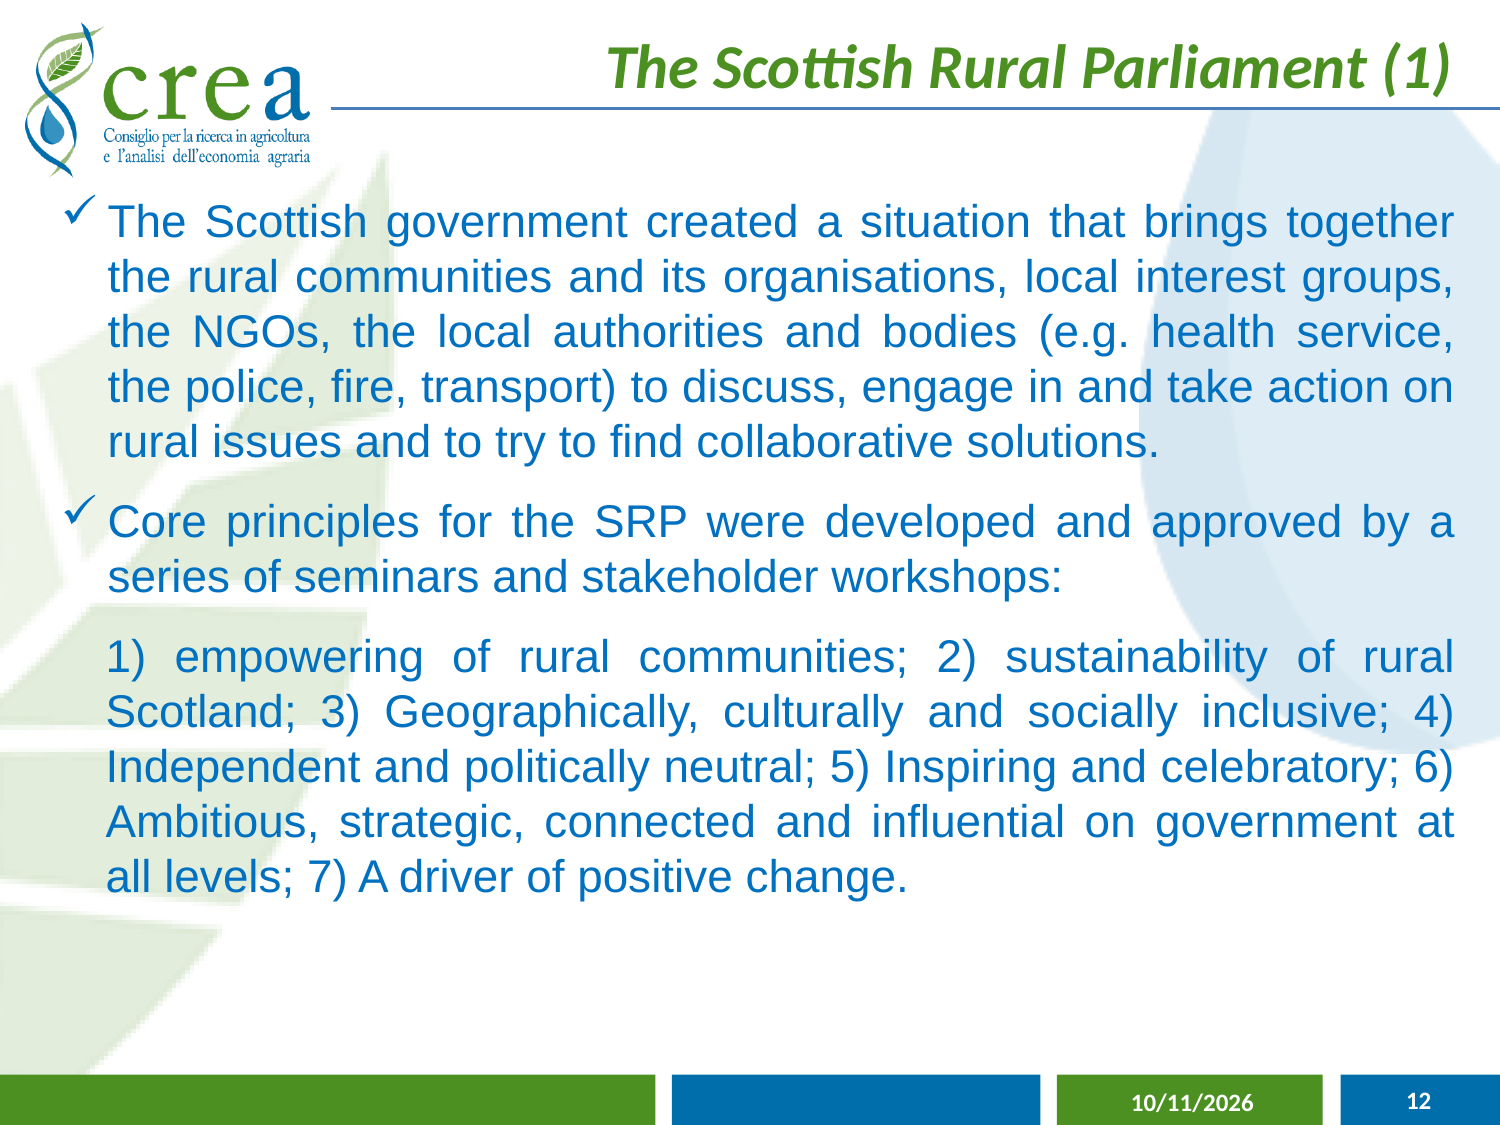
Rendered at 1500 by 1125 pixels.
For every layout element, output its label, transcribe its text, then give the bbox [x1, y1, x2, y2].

list The Scottish Rural Parliament (1) [336, 19, 1483, 90]
picture [1139, 110, 1500, 754]
picture [0, 22, 408, 1079]
text_box The Scottish government created a situation that brings together the rural communities and its organisations, local interest groups, the NGOs, the local authorities and bodies (e.g. health service, the police, fire, transport) to discuss, engage in and take action on rural issues and to try to find collaborative solutions. Core principles for the SRP were developed and approved by a series of seminars and stakeholder workshops: 1) empowering of rural communities; 2) sustainability of rural Scotland; 3) Geographically, culturally and socially inclusive; 4) Independent and politically neutral; 5) Inspiring and celebratory; 6) Ambitious, strategic, connected and influential on government at all levels; 7) A driver of positive change. [46, 184, 1471, 909]
